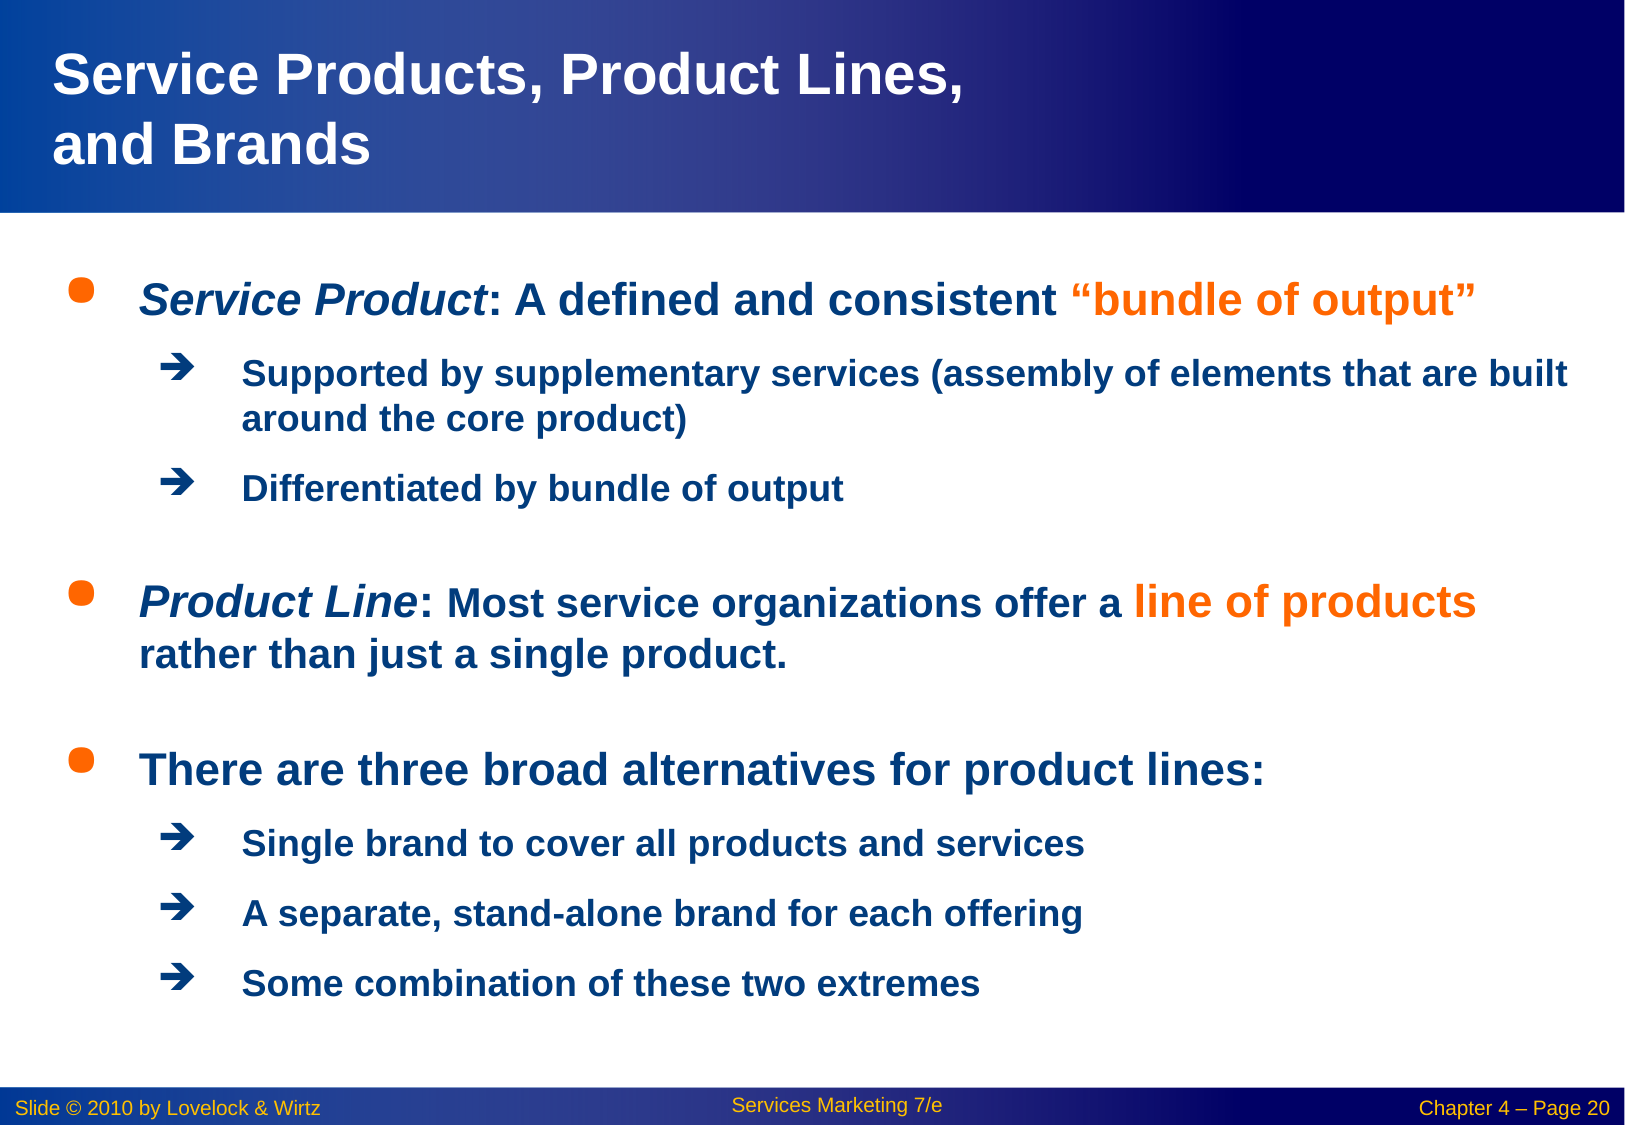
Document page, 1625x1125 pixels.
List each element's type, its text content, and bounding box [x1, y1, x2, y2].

title Service Products, Product Lines, and Brands [36, 37, 1038, 176]
list Service Product: A defined and consistent “bundle of output” Supported by supplementary services (assembly of elements that are built around the core product) Differentiated by bundle of output Product Line: Most service organizations offer a line of products rather than just a single product. There are three broad alternatives for product lines: Single brand to cover all products and services A separate, stand-alone brand for each offering Some combination of these two extremes [49, 261, 1588, 1051]
